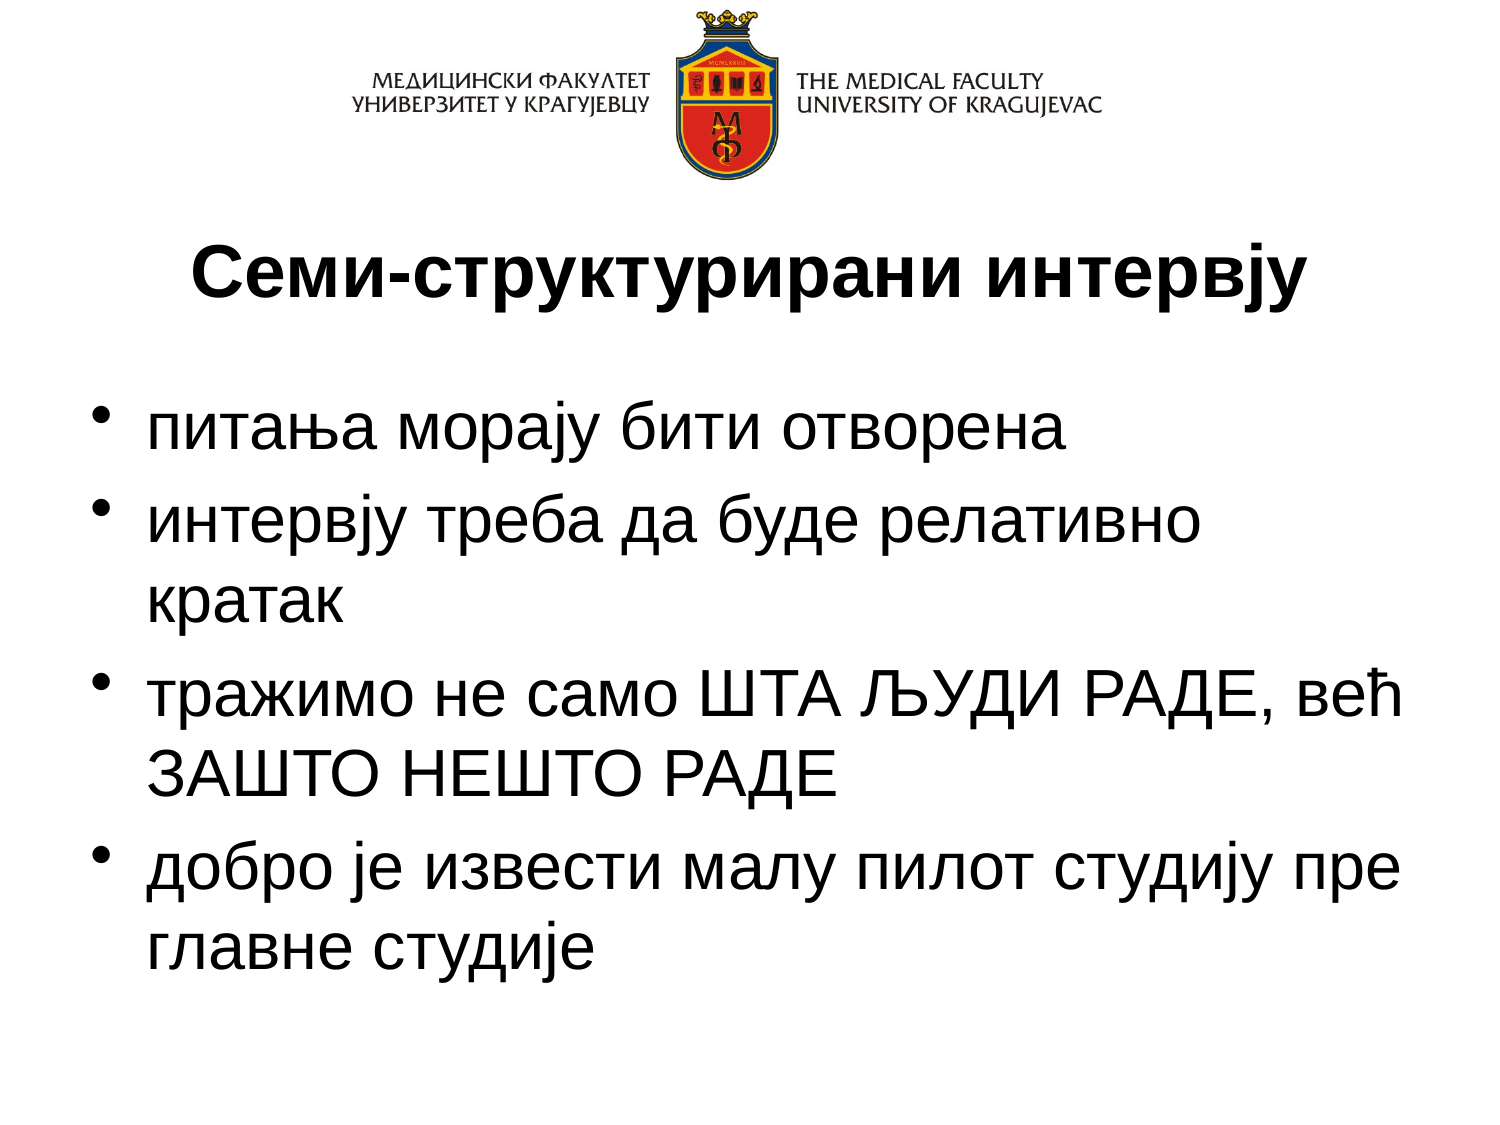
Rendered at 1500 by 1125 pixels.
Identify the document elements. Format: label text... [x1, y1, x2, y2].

list питања морају бити отворена интервју треба да буде релативно кратак тражимо не само ШТА ЉУДИ РАДЕ, већ ЗАШТО НЕШТО РАДЕ добро је извести малу пилот студију пре главне студије [74, 374, 1426, 1118]
title Семи-структурирани интервју [74, 173, 1426, 362]
picture [328, 0, 1125, 173]
